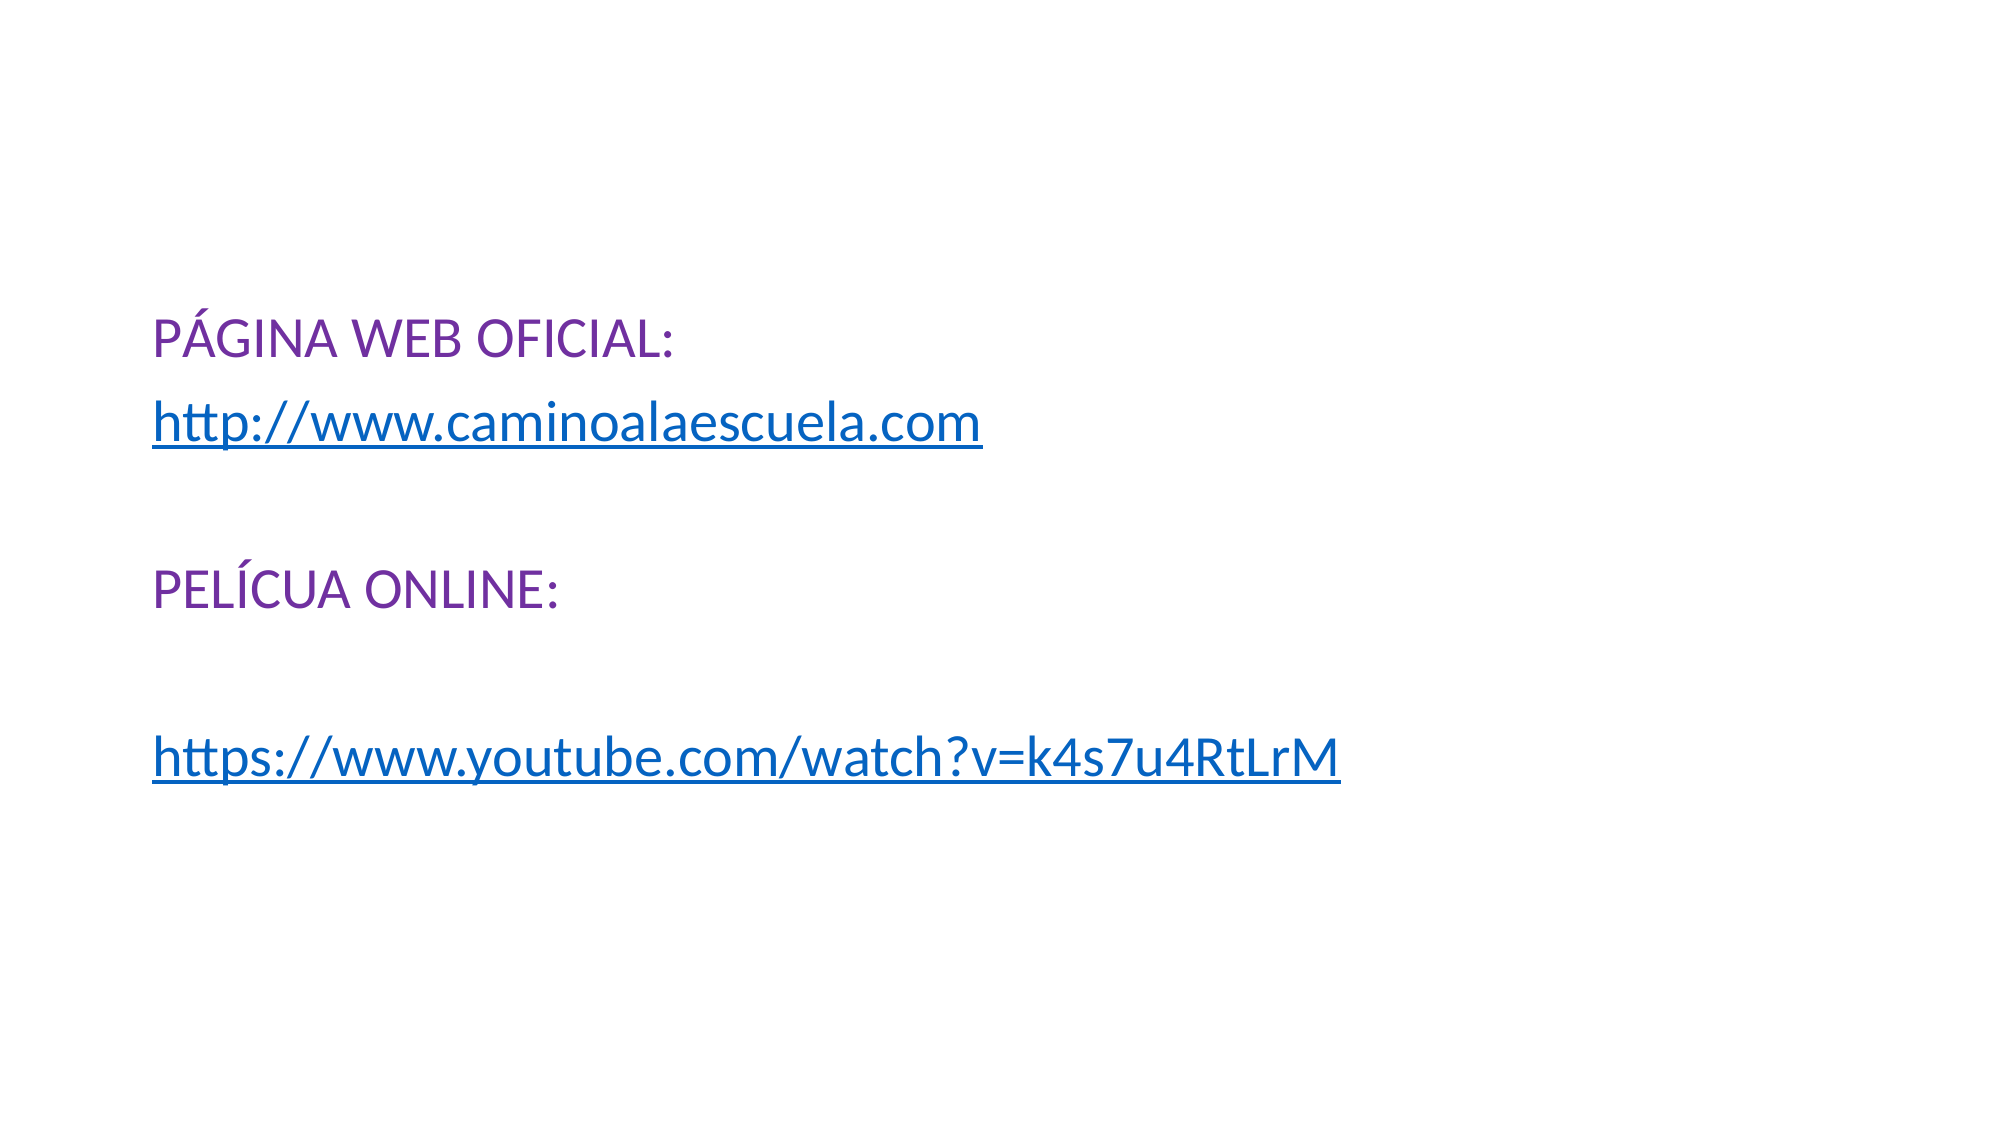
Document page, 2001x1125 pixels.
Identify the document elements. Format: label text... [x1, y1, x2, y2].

list PÁGINA WEB OFICIAL: http://www.caminoalaescuela.com PELÍCUA ONLINE: https://www.youtube.com/watch?v=k4s7u4RtLrM [137, 299, 1863, 1014]
